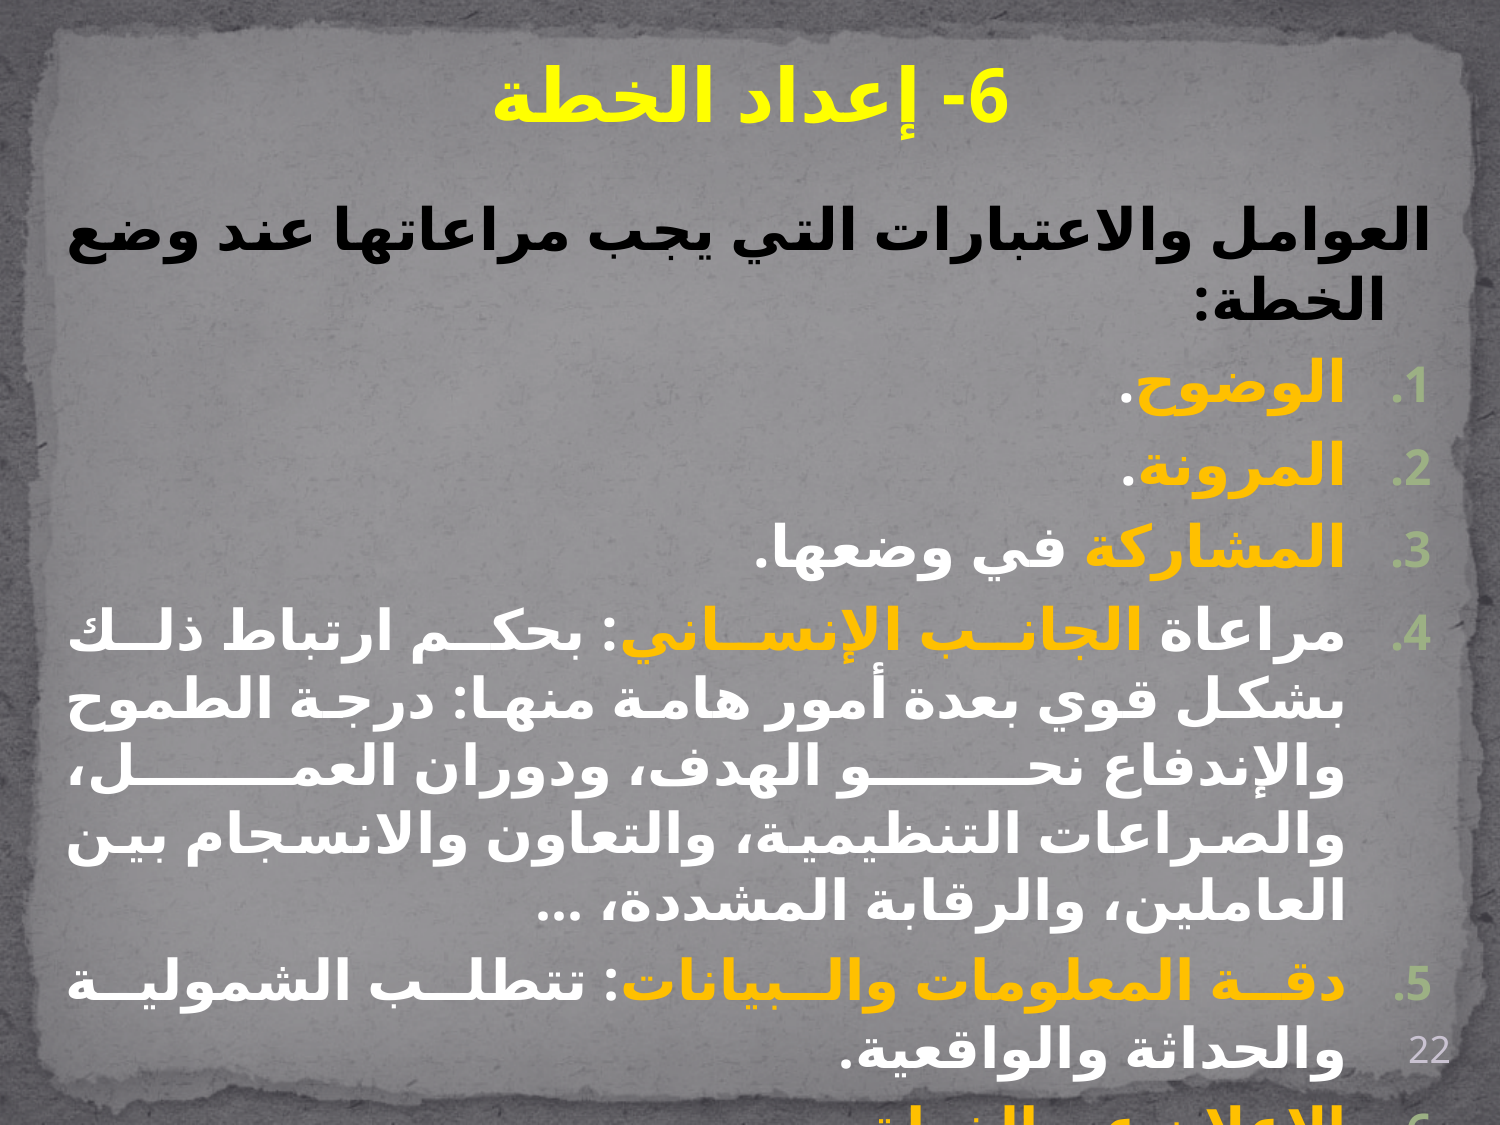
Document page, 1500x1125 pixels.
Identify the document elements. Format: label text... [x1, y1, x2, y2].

slide_number 22 [1379, 1014, 1480, 1089]
title 6- إعداد الخطة [74, 11, 1425, 146]
list العوامل والاعتبارات التي يجب مراعاتها عند وضع الخطة: الوضوح. المرونة. المشاركة في وضعها. مراعاة الجانب الإنساني: بحكم ارتباط ذلك بشكل قوي بعدة أمور هامة منها: درجة الطموح والإندفاع نحو الهدف، ودوران العمل، والصراعات التنظيمية، والتعاون والانسجام بين العاملين، والرقابة المشددة، ... دقة المعلومات والبيانات: تتطلب الشمولية والحداثة والواقعية. الإعلان عن الخطة. إطلاع ص 112- 116 [51, 184, 1447, 1051]
